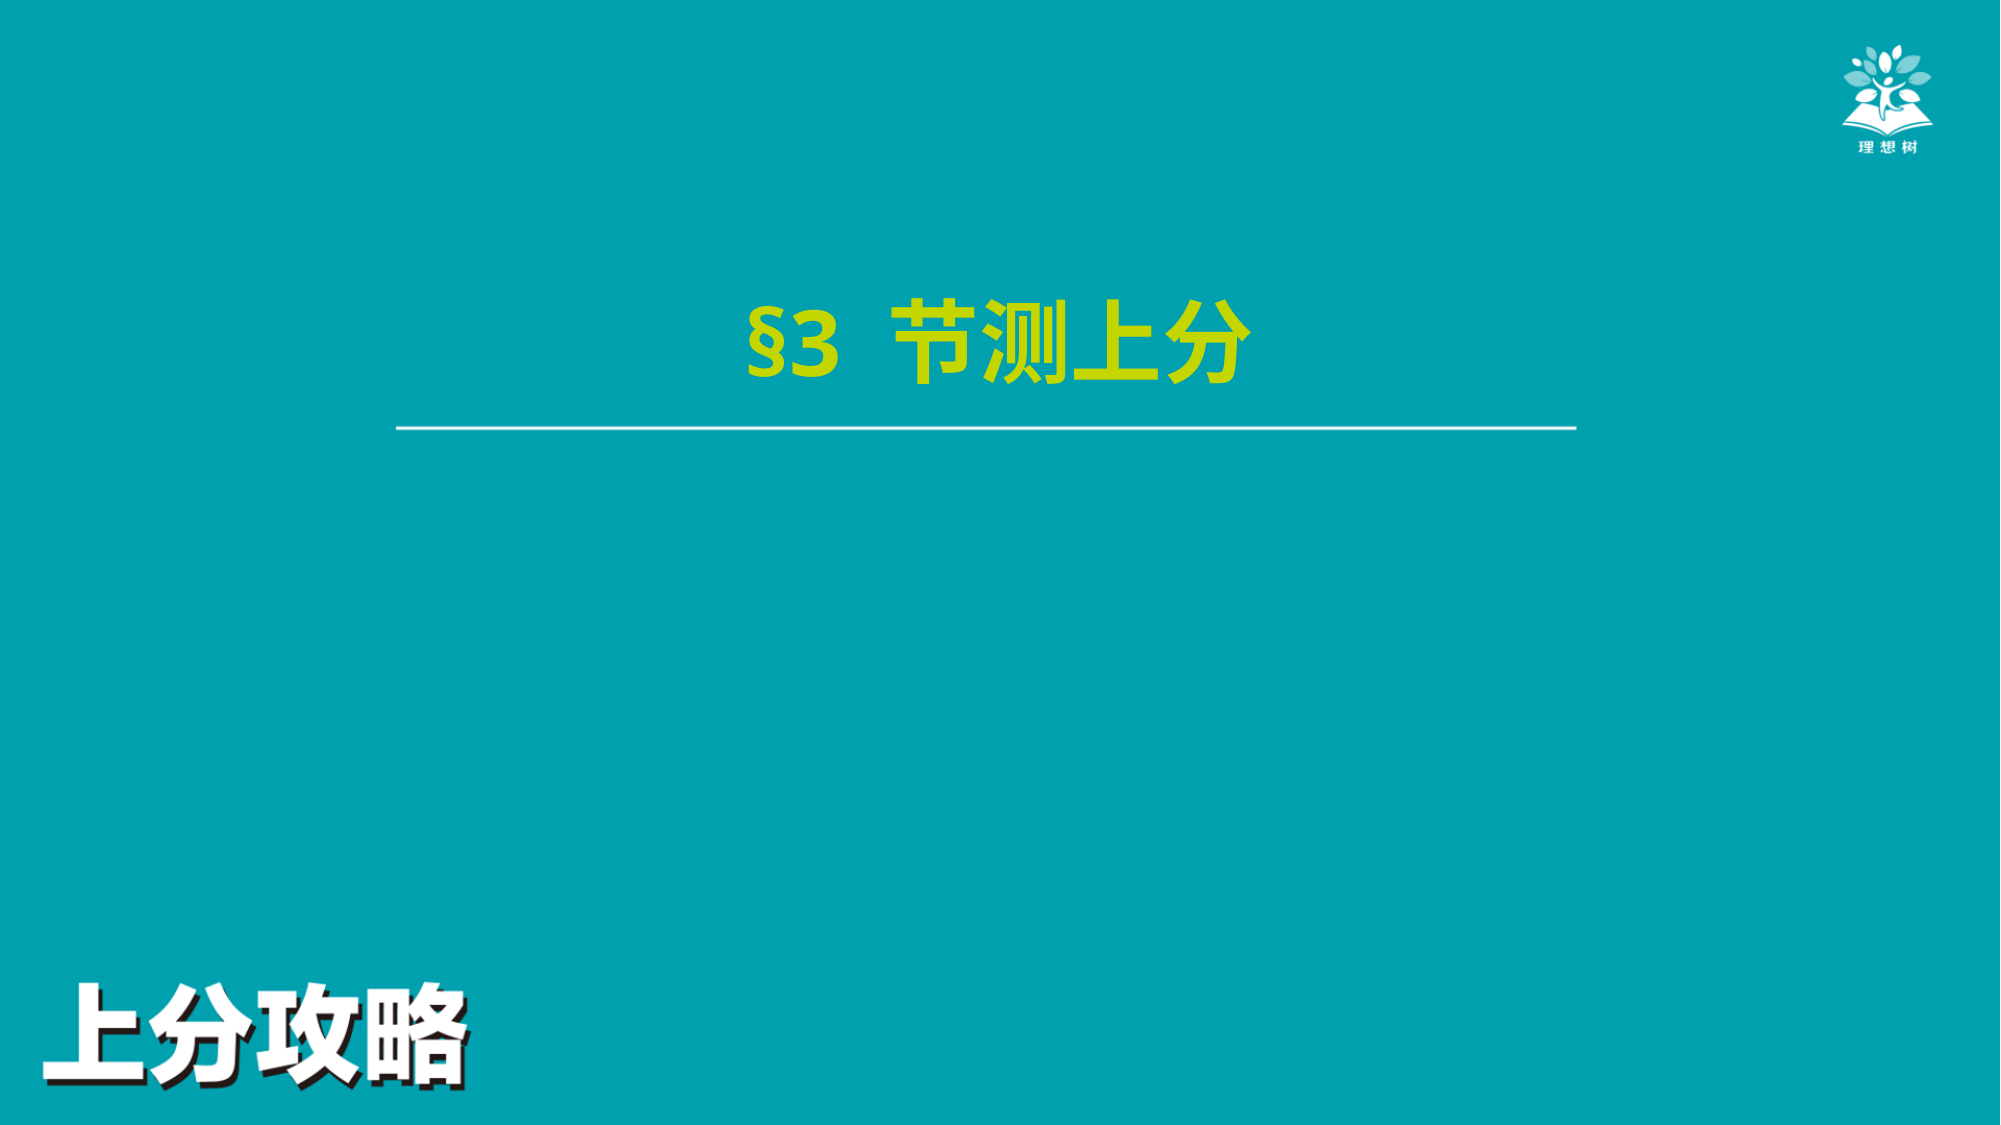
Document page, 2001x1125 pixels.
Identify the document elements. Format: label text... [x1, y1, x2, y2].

picture [0, 0, 2000, 265]
picture [0, 413, 2000, 1125]
text_box §3 节测上分 [0, 265, 2000, 413]
